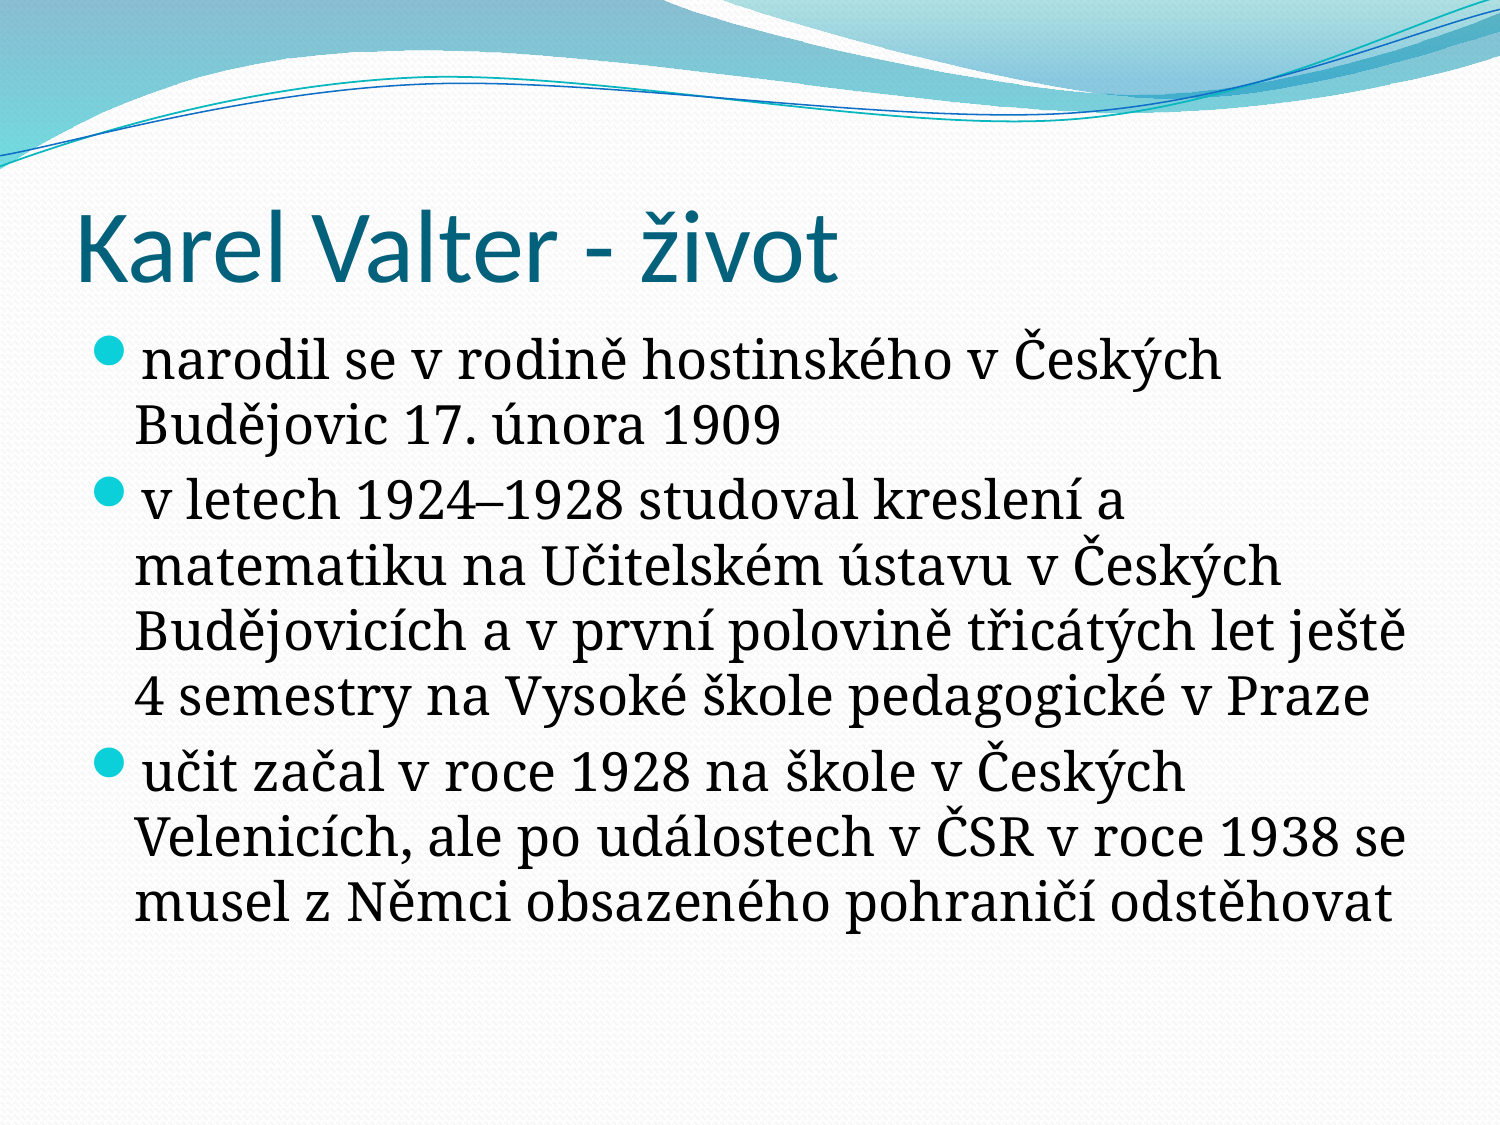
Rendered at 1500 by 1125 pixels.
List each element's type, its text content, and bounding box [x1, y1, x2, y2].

title Karel Valter - život [75, 115, 1425, 303]
list narodil se v rodině hostinského v Českých Budějovic 17. února 1909 v letech 1924–1928 studoval kreslení a matematiku na Učitelském ústavu v Českých Budějovicích a v první polovině třicátých let ještě 4 semestry na Vysoké škole pedagogické v Praze učit začal v roce 1928 na škole v Českých Velenicích, ale po událostech v ČSR v roce 1938 se musel z Němci obsazeného pohraničí odstěhovat [75, 317, 1425, 1038]
